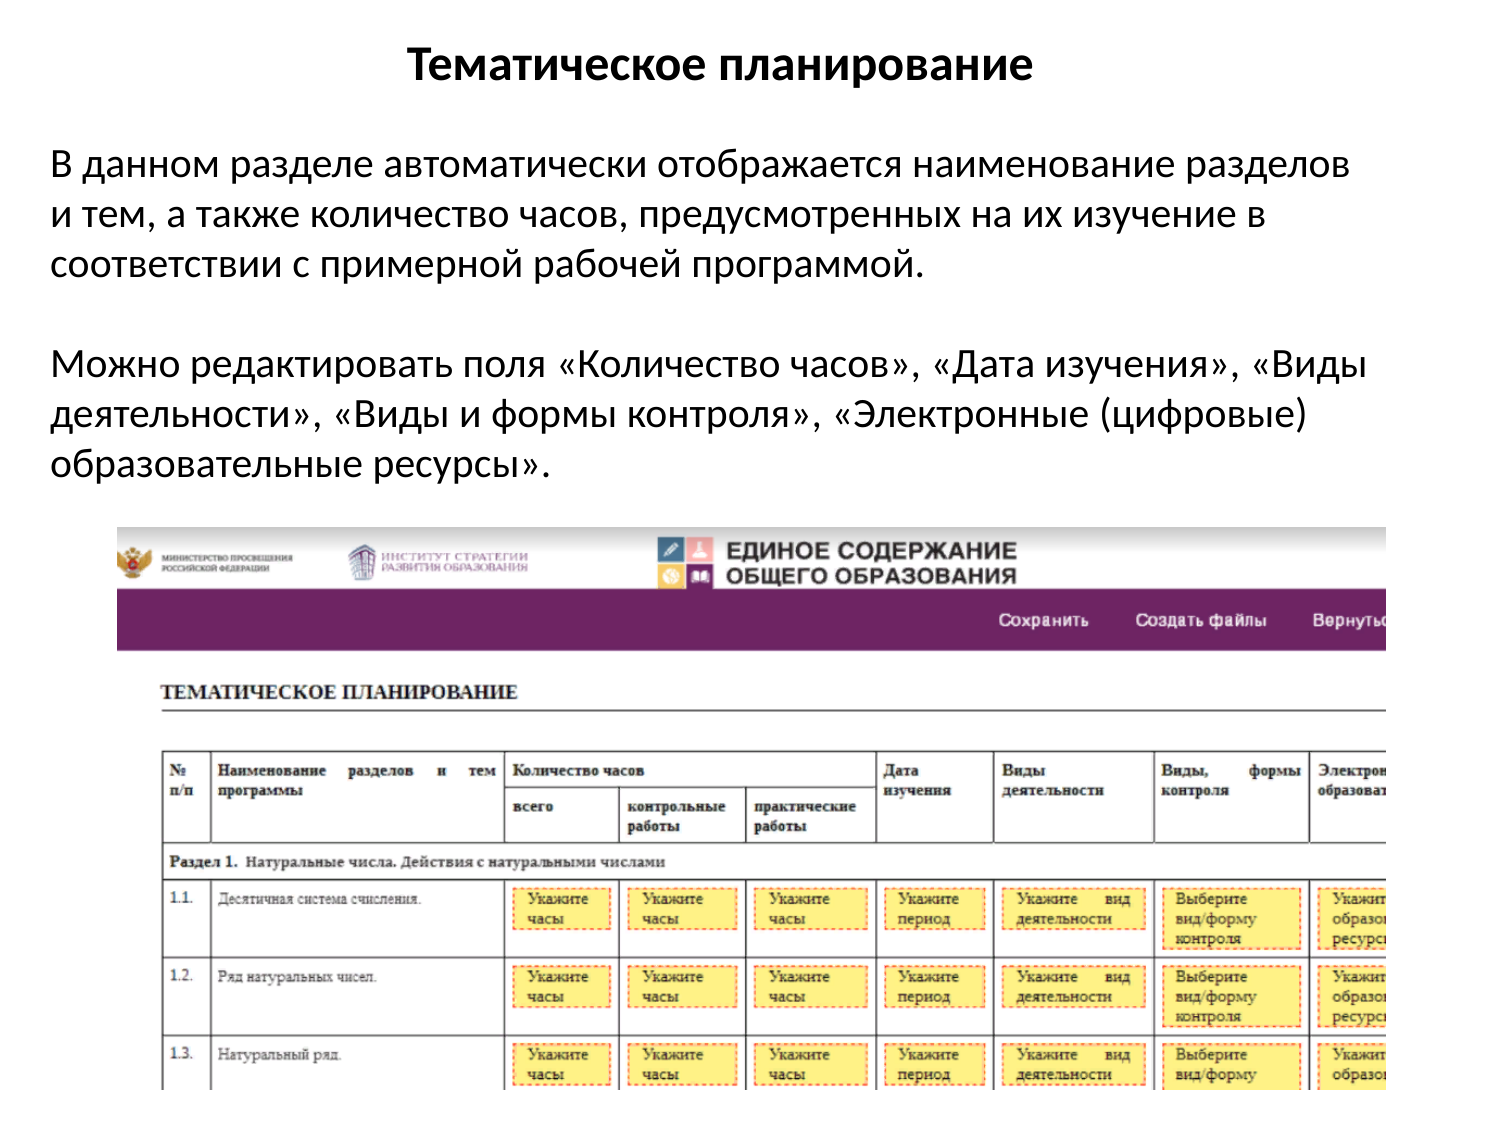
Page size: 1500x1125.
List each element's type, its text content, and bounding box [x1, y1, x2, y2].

picture [116, 527, 1386, 1090]
text_box Тематическое планирование В данном разделе автоматически отображается наименование разделов и тем, а также количество часов, предусмотренных на их изучение в соответствии с примерной рабочей программой. Можно редактировать поля «Количество часов», «Дата изучения», «Виды деятельности», «Виды и формы контроля», «Электронные (цифровые) образовательные ресурсы». [35, 23, 1407, 494]
